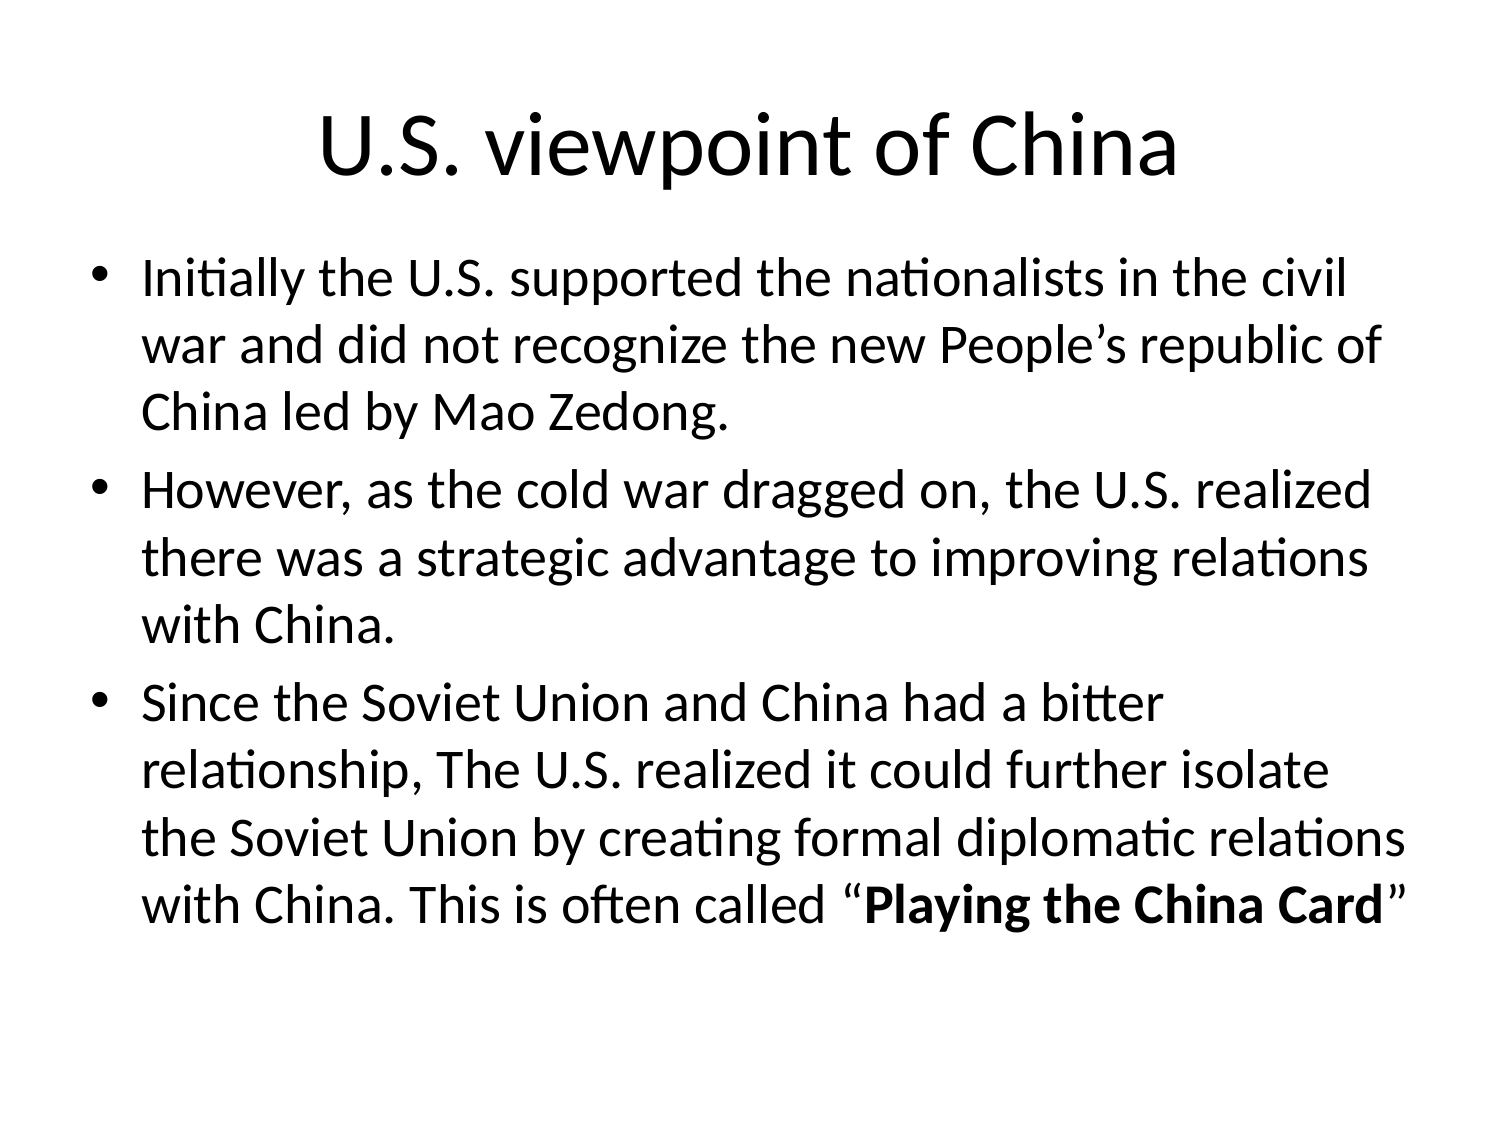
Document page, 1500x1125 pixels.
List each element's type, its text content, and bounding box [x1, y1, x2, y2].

list Initially the U.S. supported the nationalists in the civil war and did not recognize the new People’s republic of China led by Mao Zedong. However, as the cold war dragged on, the U.S. realized there was a strategic advantage to improving relations with China. Since the Soviet Union and China had a bitter relationship, The U.S. realized it could further isolate the Soviet Union by creating formal diplomatic relations with China. This is often called “Playing the China Card” [75, 232, 1425, 1005]
title U.S. viewpoint of China [75, 45, 1425, 232]
